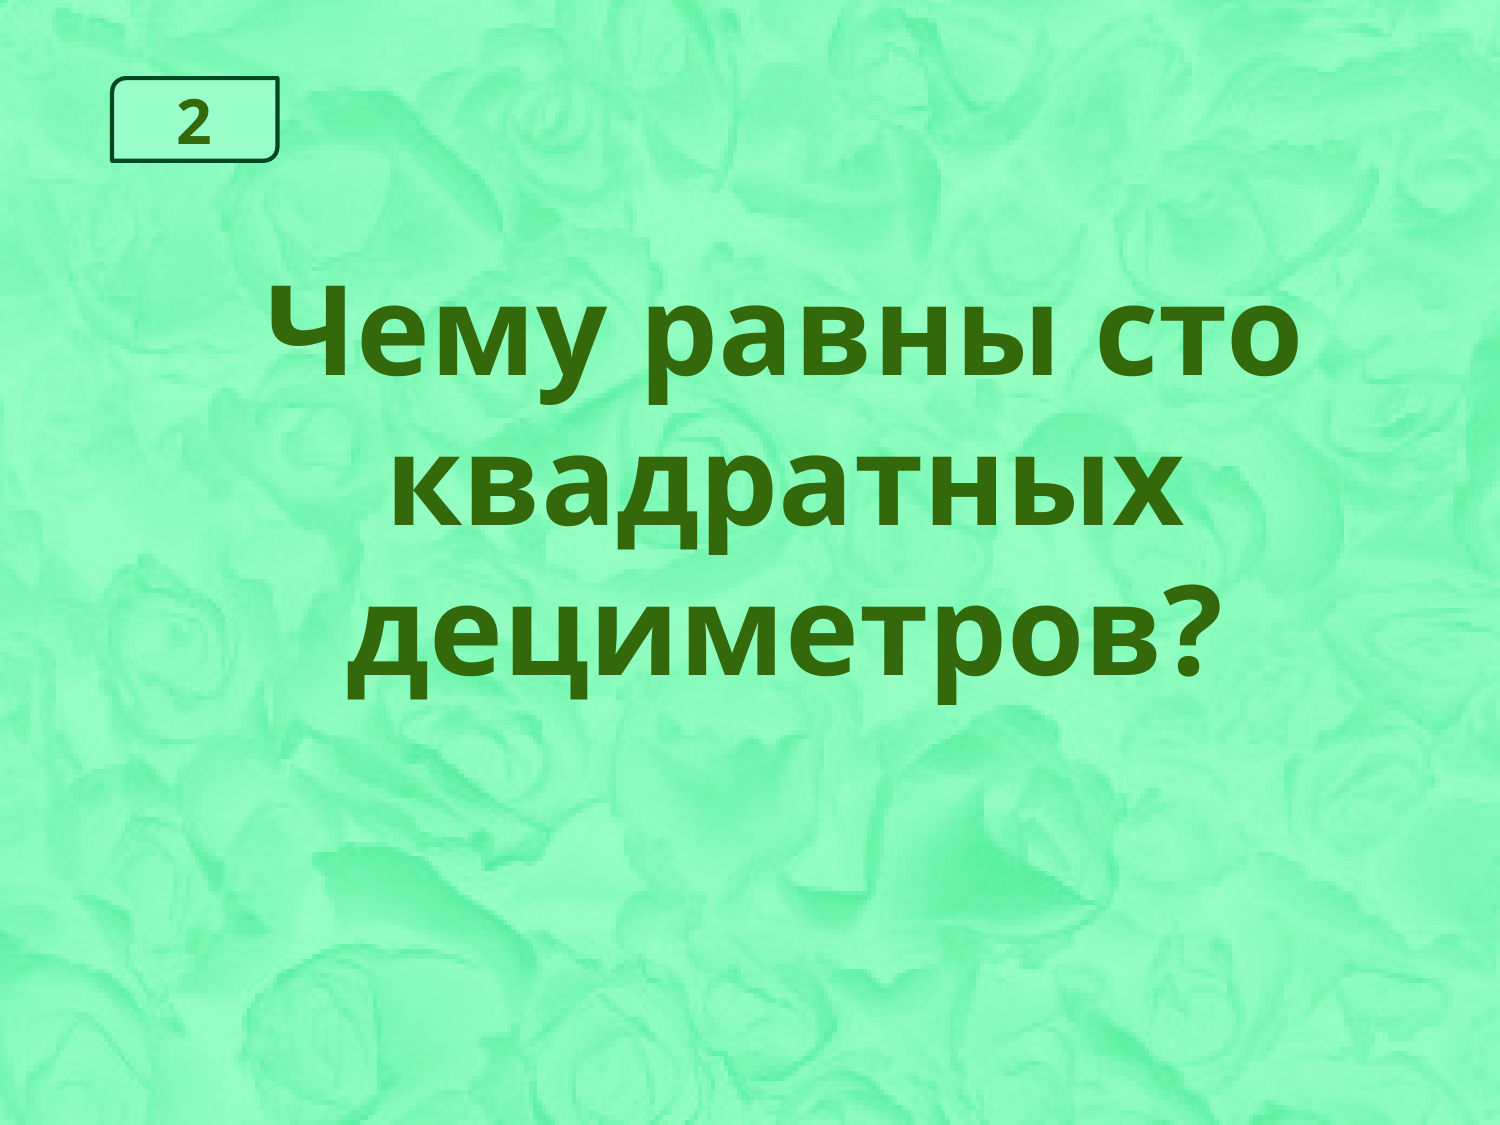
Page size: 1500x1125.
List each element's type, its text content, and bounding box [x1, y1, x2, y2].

text_box 2 [109, 76, 280, 163]
text_box Чему равны сто квадратных дециметров? [123, 243, 1447, 709]
